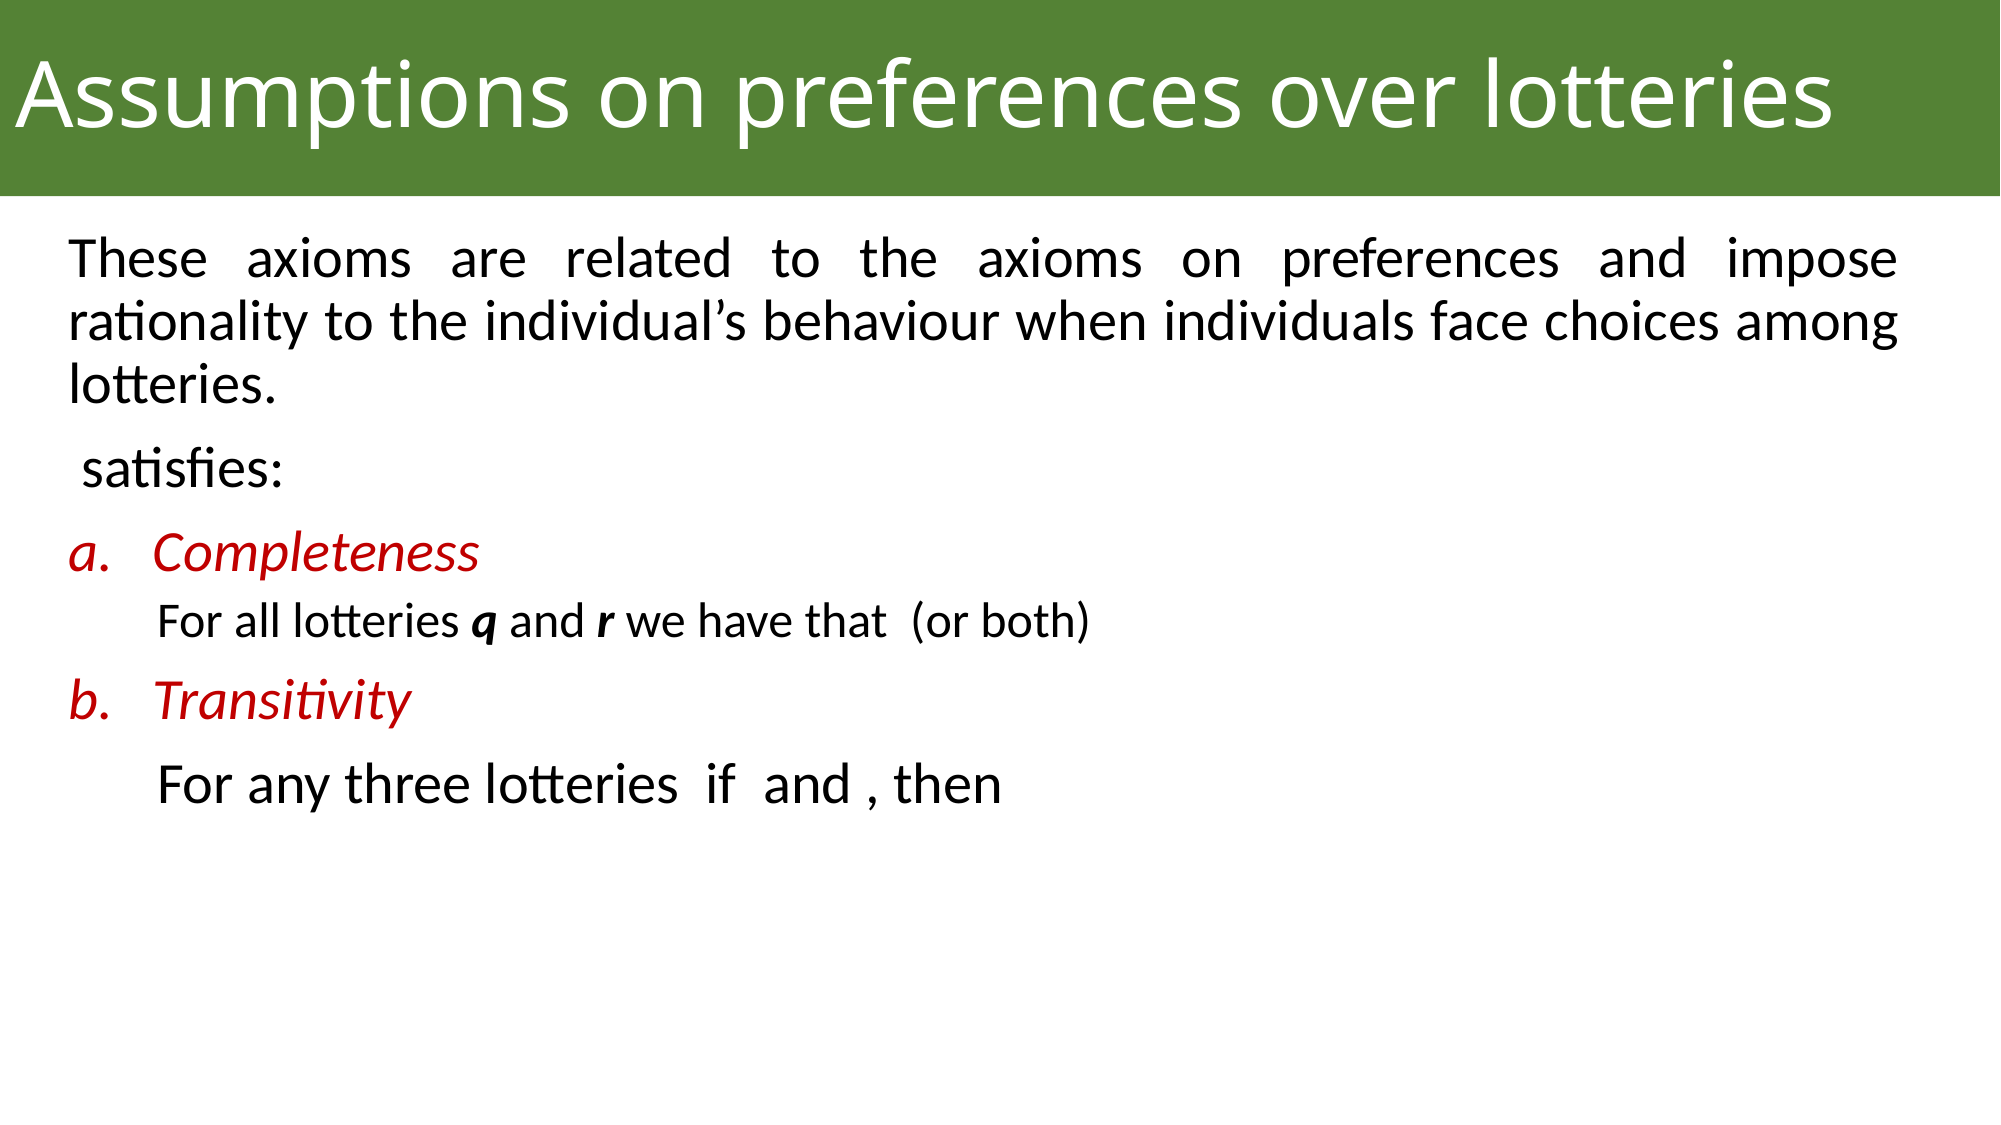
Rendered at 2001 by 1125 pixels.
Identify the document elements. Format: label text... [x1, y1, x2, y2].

title Assumptions on preferences over lotteries [0, 0, 2000, 197]
